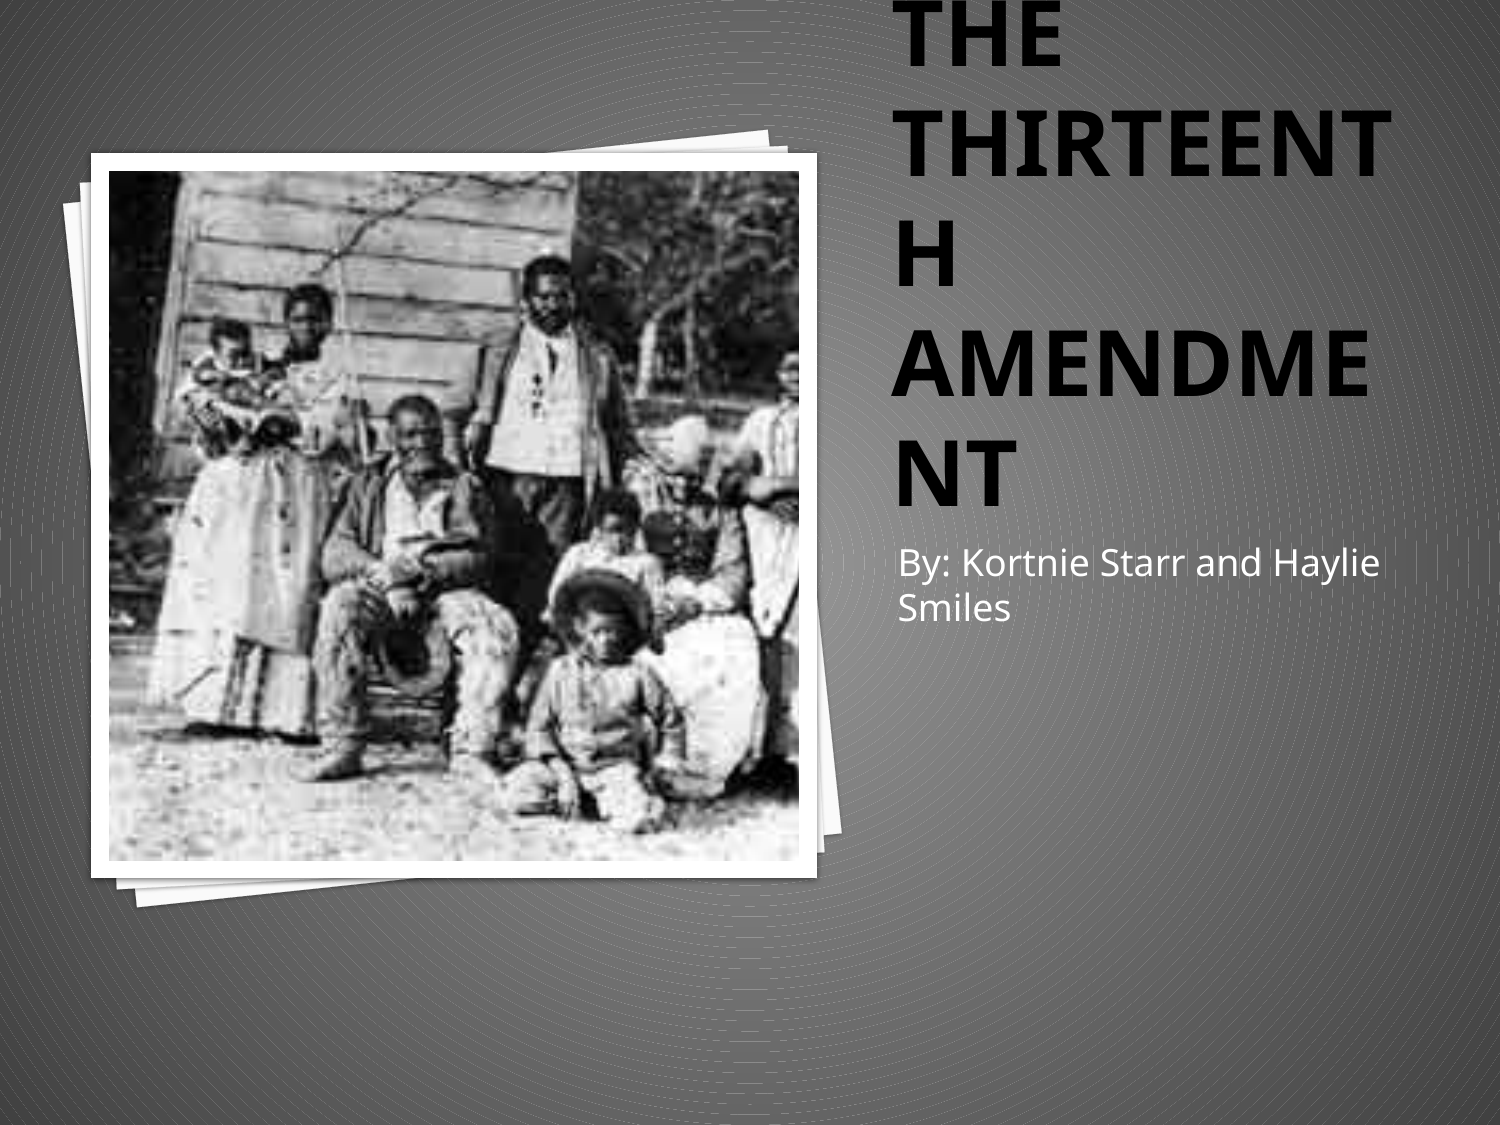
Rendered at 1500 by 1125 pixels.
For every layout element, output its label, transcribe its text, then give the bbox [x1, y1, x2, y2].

picture [108, 170, 800, 862]
title The Thirteenth Amendment [884, 187, 1447, 525]
list By: Kortnie Starr and Haylie Smiles [884, 538, 1447, 854]
